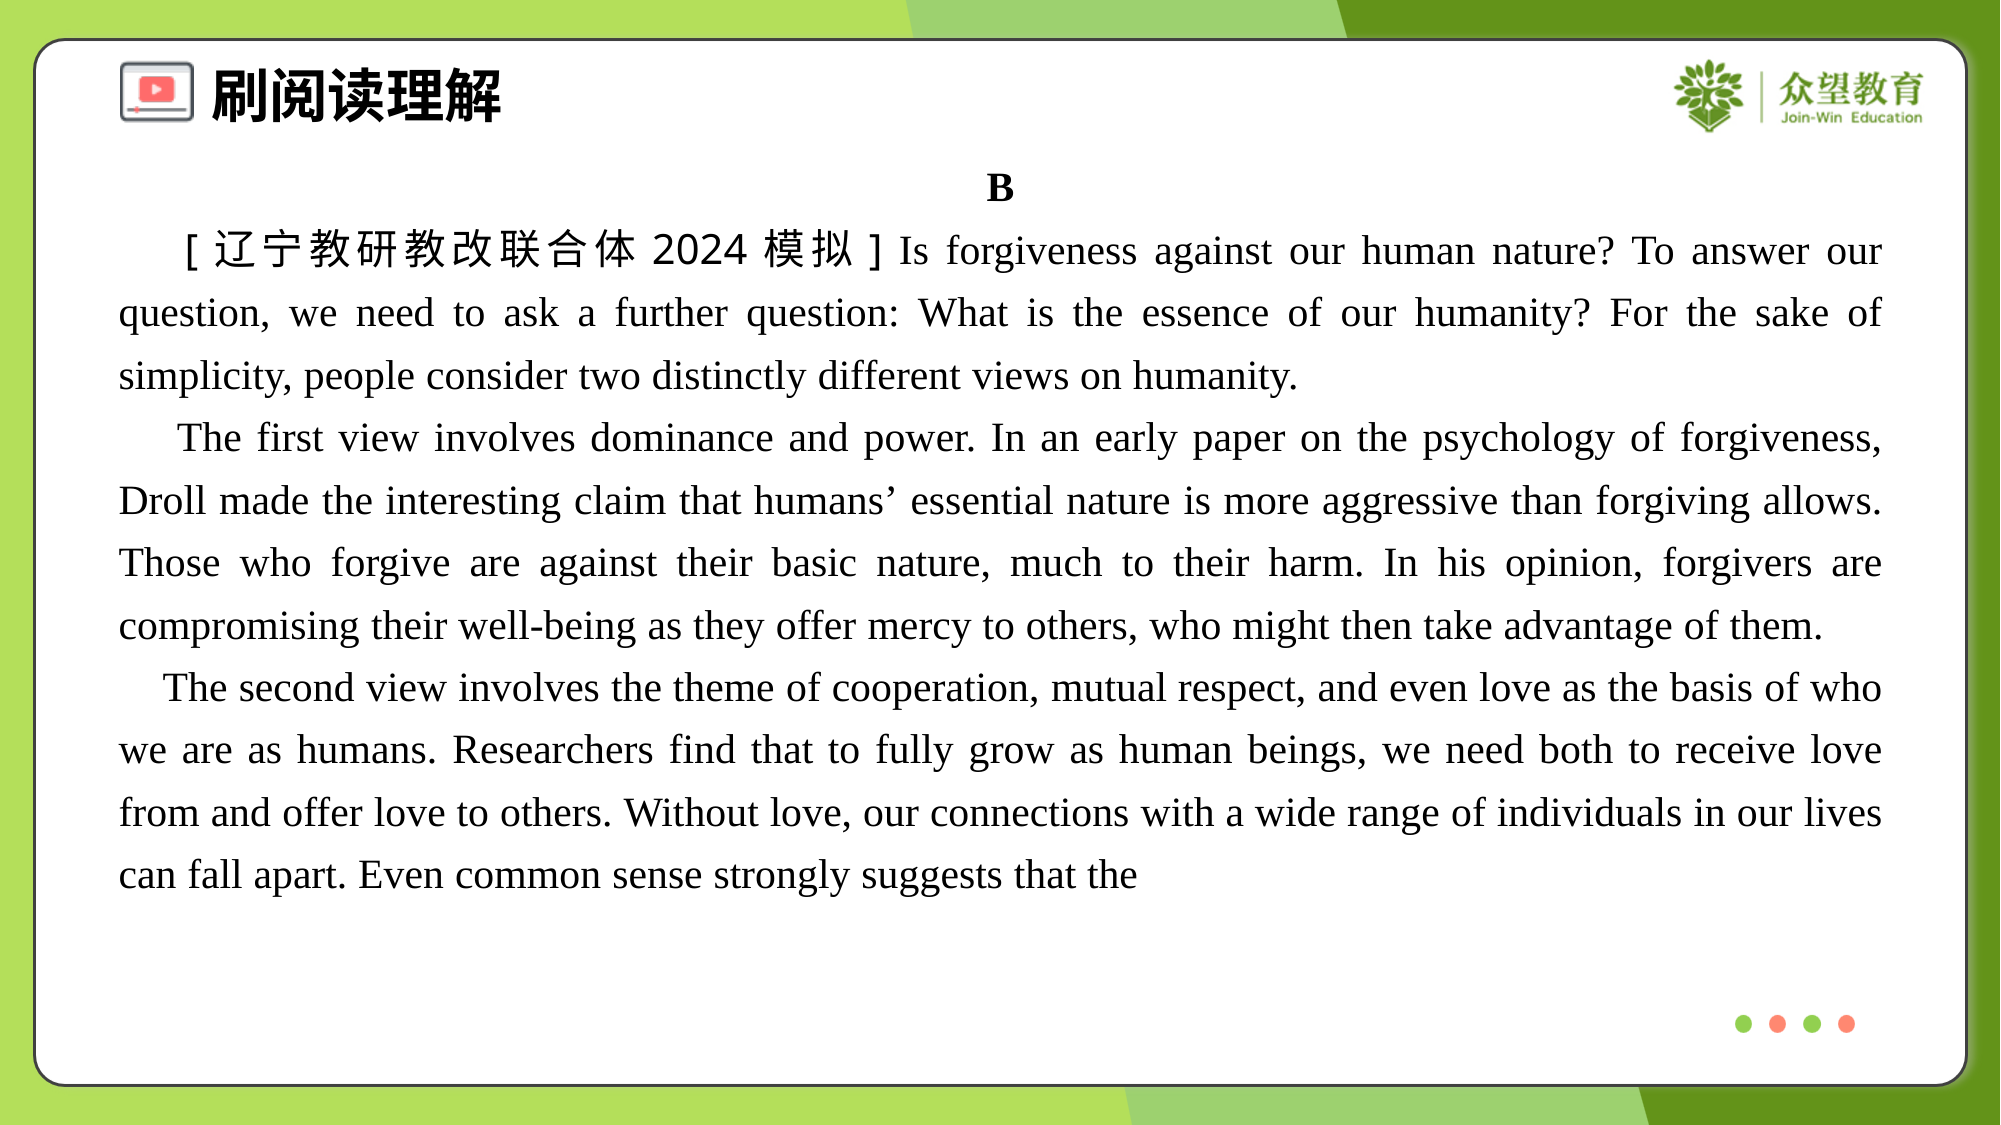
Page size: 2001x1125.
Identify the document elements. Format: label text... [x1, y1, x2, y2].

text_box B [辽宁教研教改联合体2024模拟] Is forgiveness against our human nature? To answer our question, we need to ask a further question: What is the essence of our humanity? For the sake of simplicity, people consider two distinctly different views on humanity. The first view involves dominance and power. In an early paper on the psychology of forgiveness, Droll made the interesting claim that humans’ essential nature is more aggressive than forgiving allows. Those who forgive are against their basic nature, much to their harm. In his opinion, forgivers are compromising their well-being as they offer mercy to others, who might then take advantage of them. The second view involves the theme of cooperation, mutual respect, and even love as the basis of who we are as humans. Researchers find that to fully grow as human beings, we need both to receive love from and offer love to others. Without love, our connections with a wide range of individuals in our lives can fall apart. Even common sense strongly suggests that the [118, 147, 1883, 955]
picture [0, 0, 2000, 1125]
